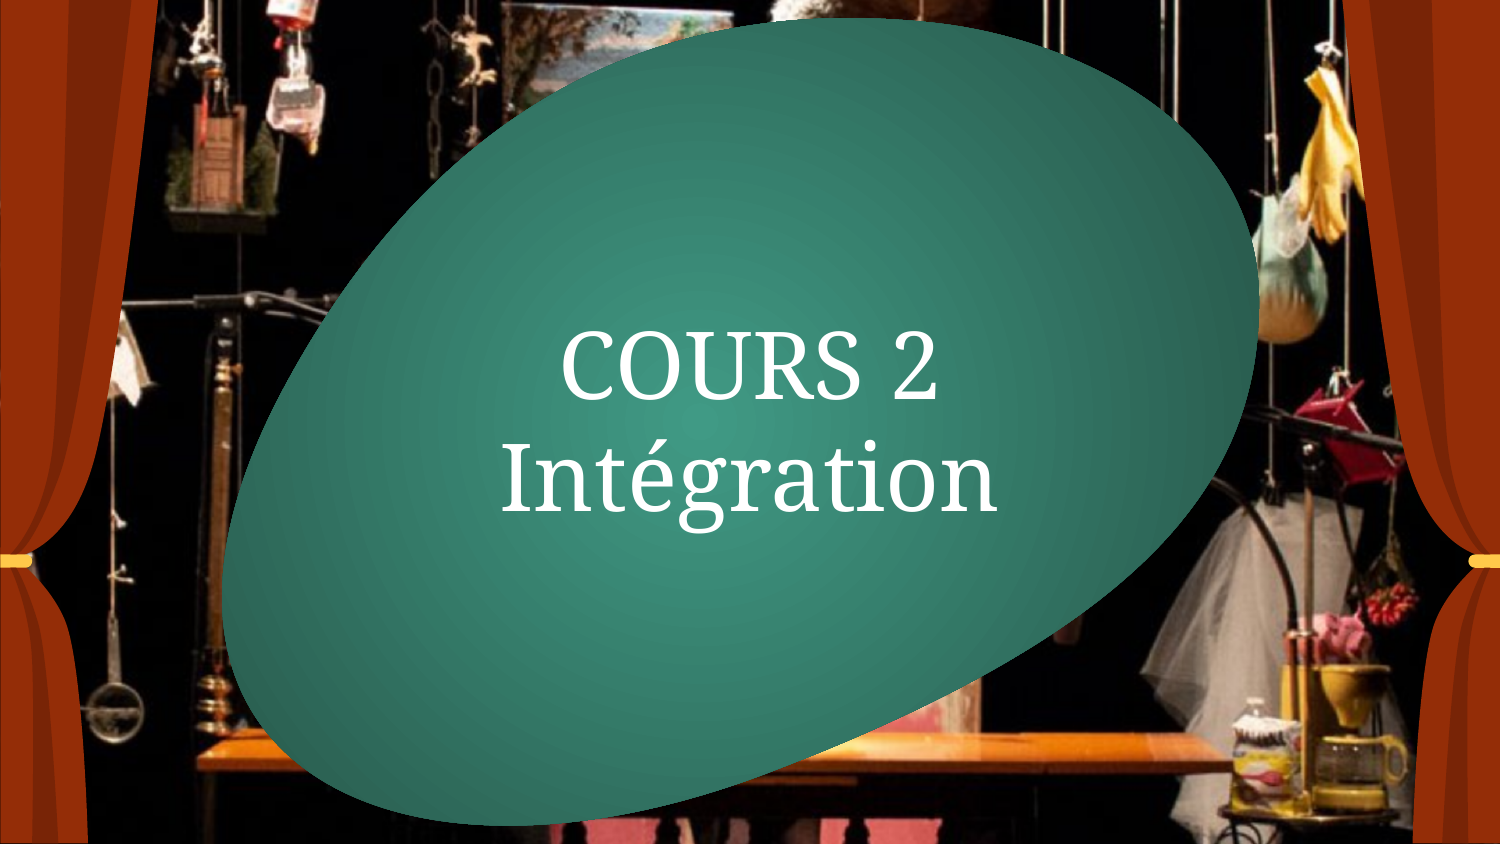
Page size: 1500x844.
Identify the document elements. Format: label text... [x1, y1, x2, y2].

text_box [381, 18, 1260, 574]
picture [28, 0, 1472, 844]
text_box [222, 256, 1106, 826]
title COURS 2 Intégration [369, 241, 1131, 595]
